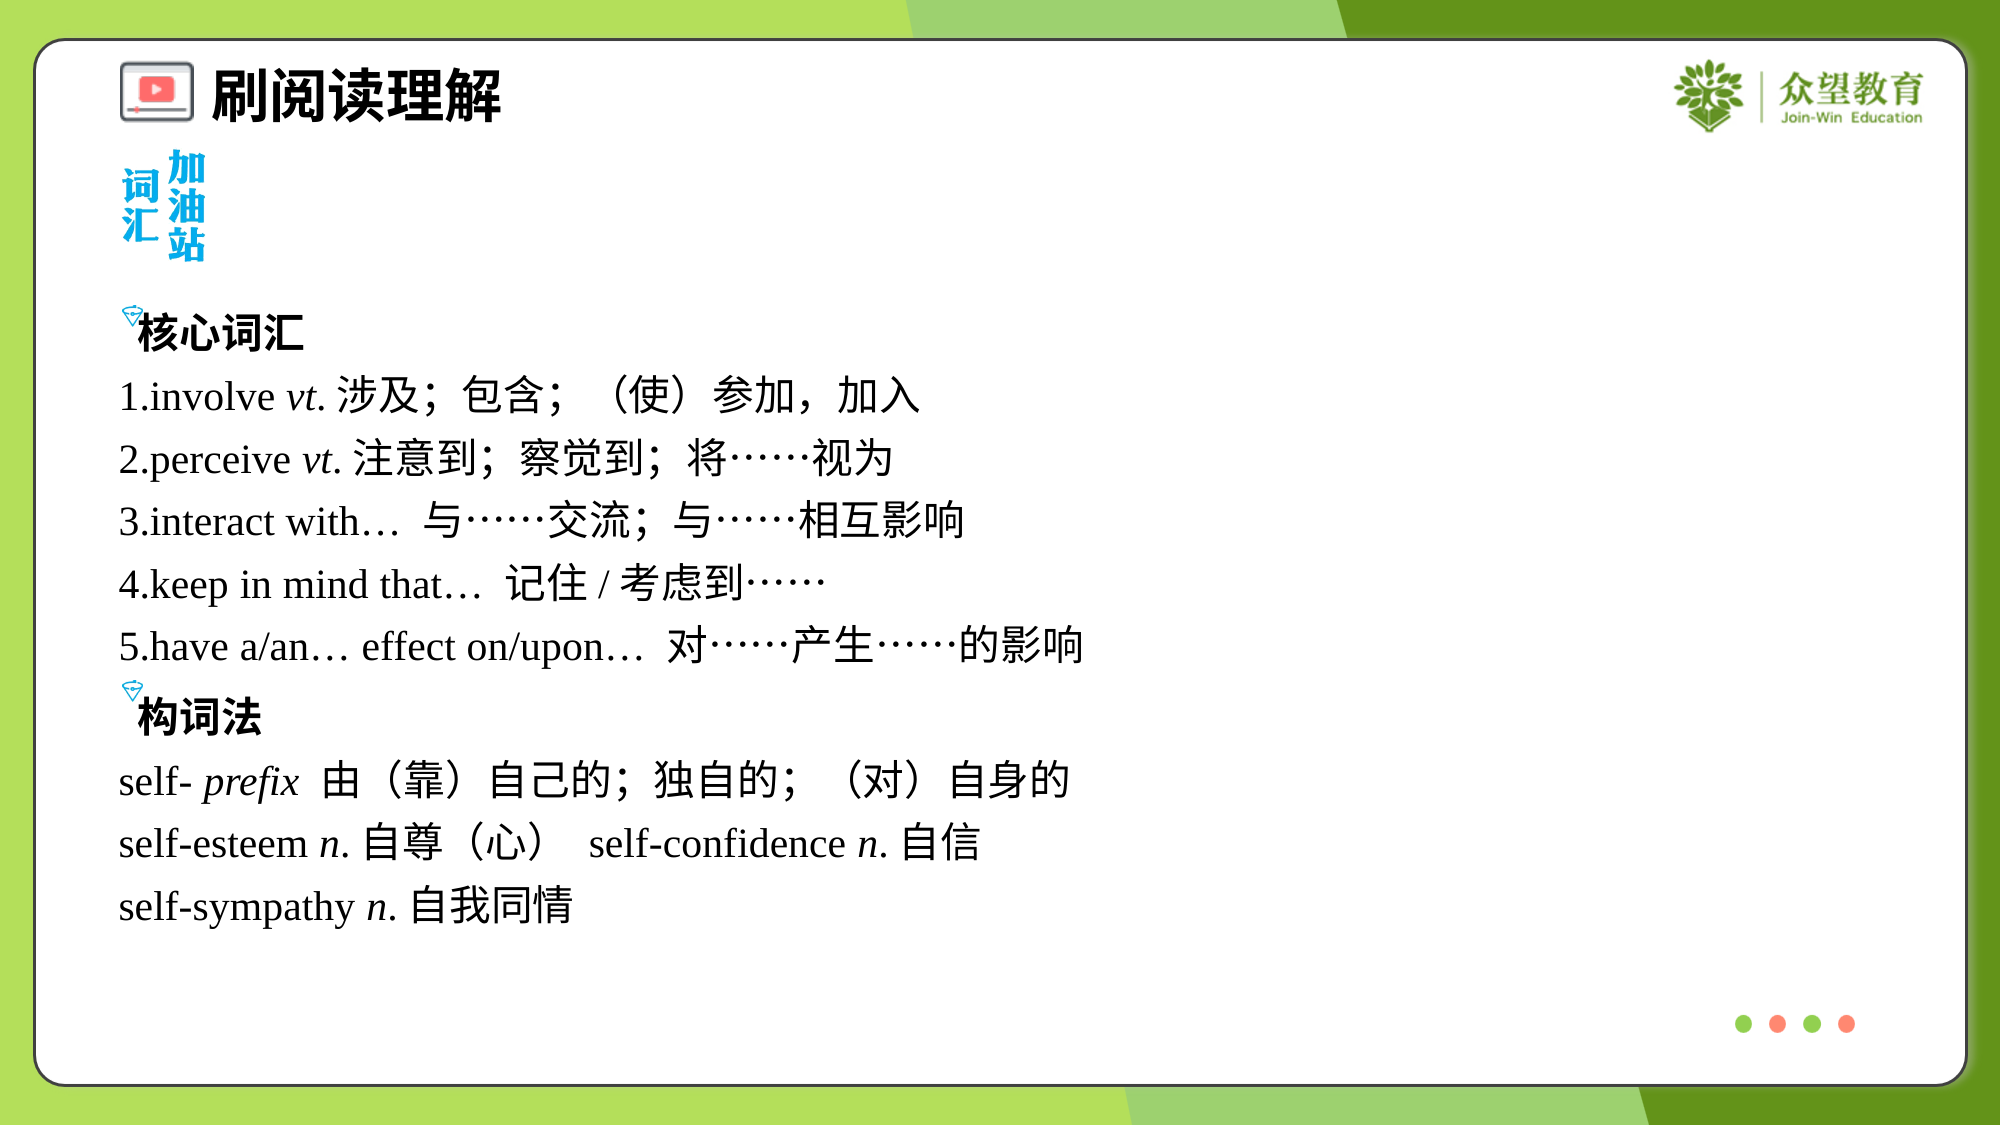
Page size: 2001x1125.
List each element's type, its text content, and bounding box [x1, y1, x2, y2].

picture [0, 0, 2000, 1125]
text_box &1& 核心词汇 1.involve vt.涉及；包含；（使）参加，加入 2.perceive vt.注意到；察觉到；将……视为 3.interact with… 与……交流；与……相互影响 4.keep in mind that… 记住/考虑到…… 5.have a/an… effect on/upon… 对……产生……的影响 &2& 构词法 self- prefix 由（靠）自己的；独自的；（对）自身的 self-esteem n.自尊（心） self-confidence n.自信 self-sympathy n.自我同情 [118, 285, 1882, 905]
